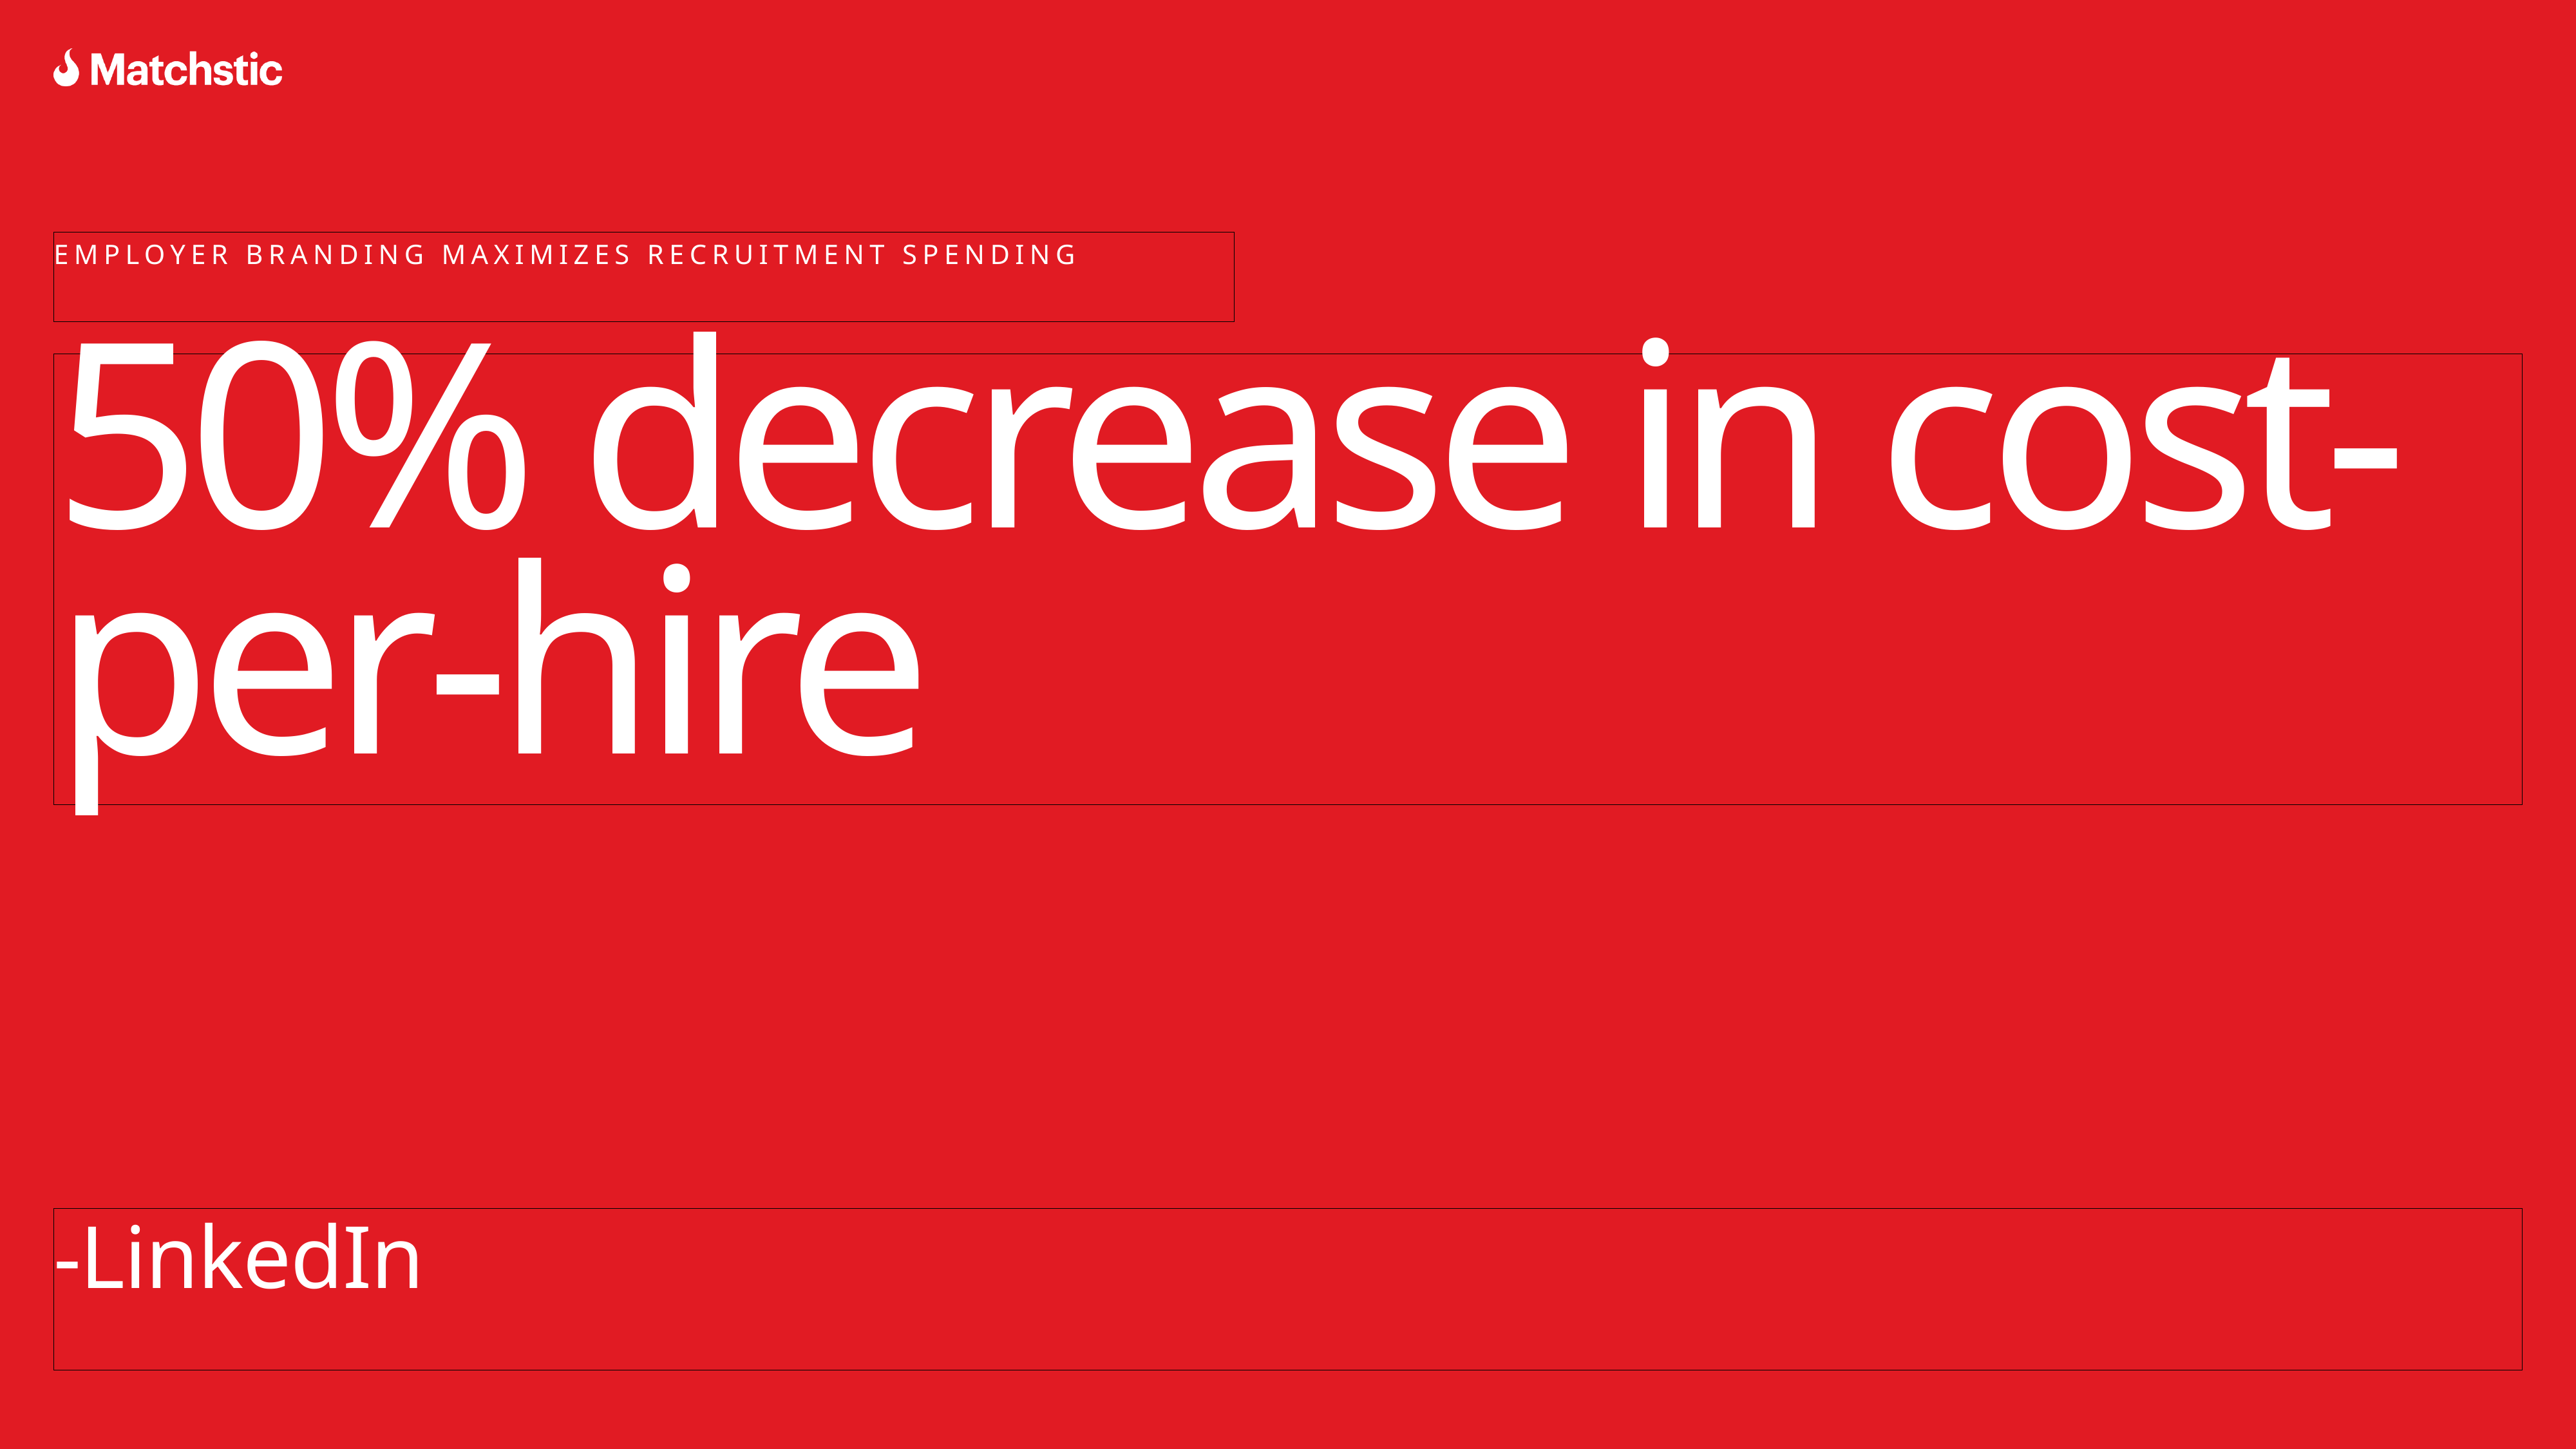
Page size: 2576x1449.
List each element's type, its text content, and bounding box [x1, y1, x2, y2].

picture [53, 48, 282, 86]
text_box 50% decrease in cost-per-hire [53, 354, 2523, 805]
text_box Employer Branding Maximizes recruitment spending [53, 232, 1235, 322]
text_box -LinkedIn [53, 1208, 2523, 1370]
